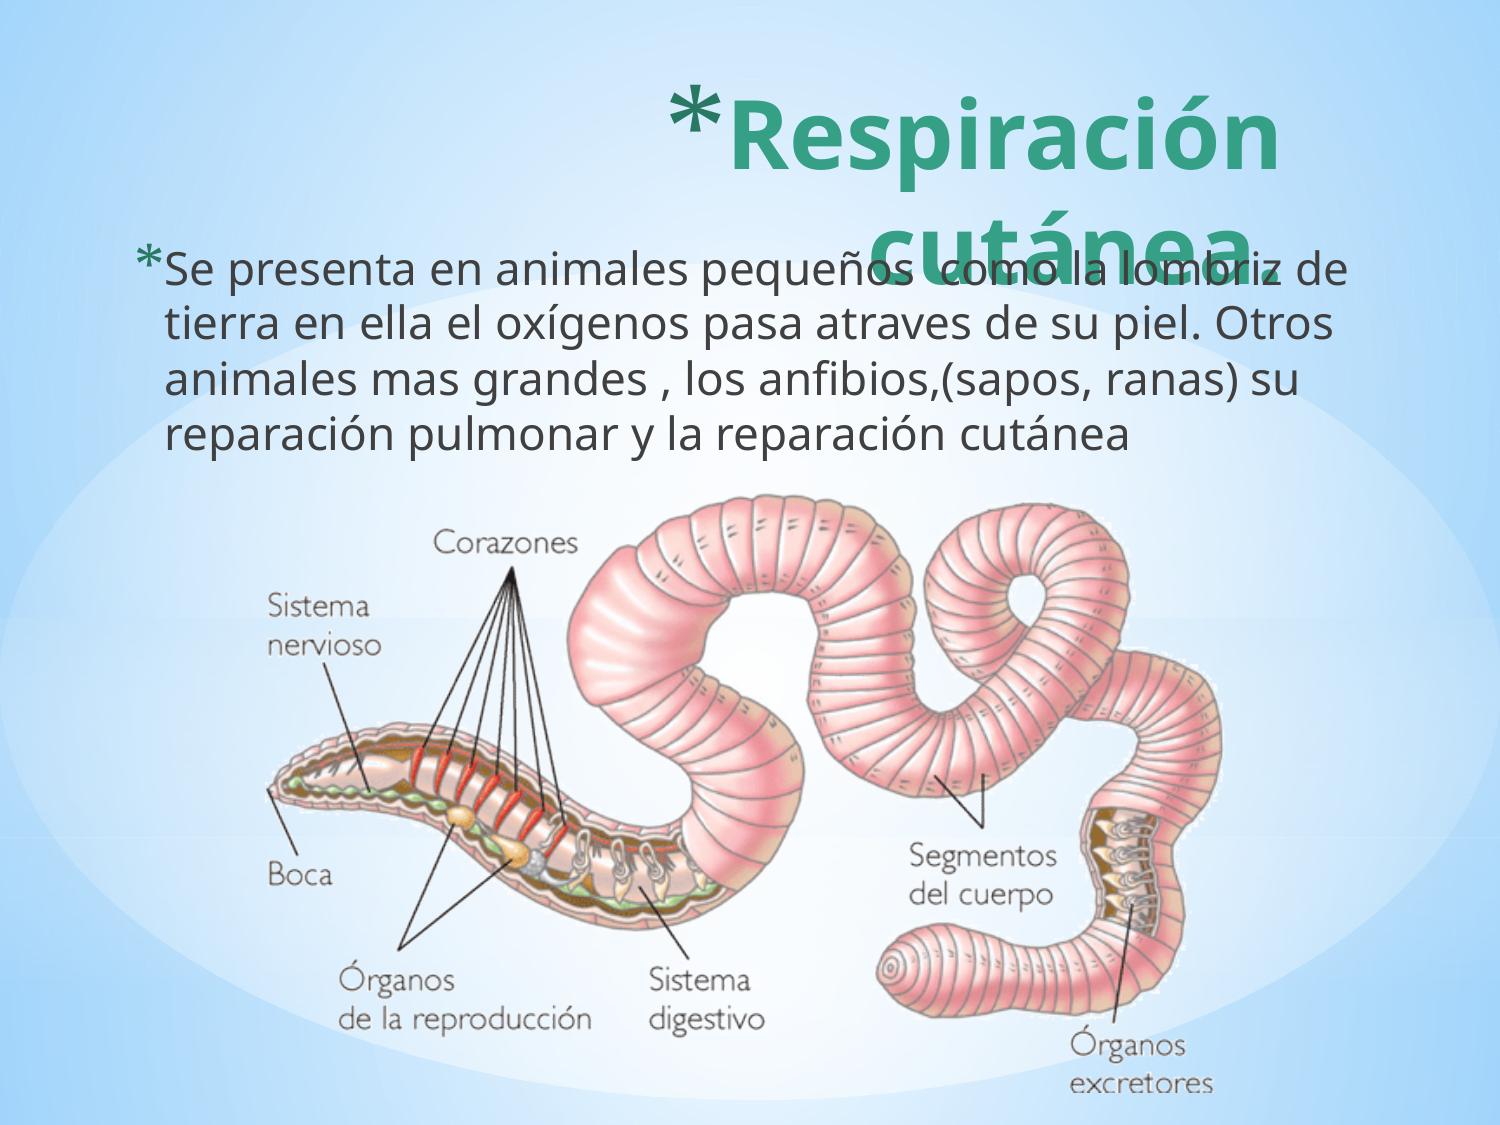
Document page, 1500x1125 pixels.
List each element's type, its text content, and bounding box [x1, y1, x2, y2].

list Se presenta en animales pequeños como la lombriz de tierra en ella el oxígenos pasa atraves de su piel. Otros animales mas grandes , los anfibios,(sapos, ranas) su reparación pulmonar y la reparación cutánea [112, 231, 1412, 1071]
title Respiración cutánea. [230, 66, 1299, 231]
picture [265, 490, 1228, 1093]
